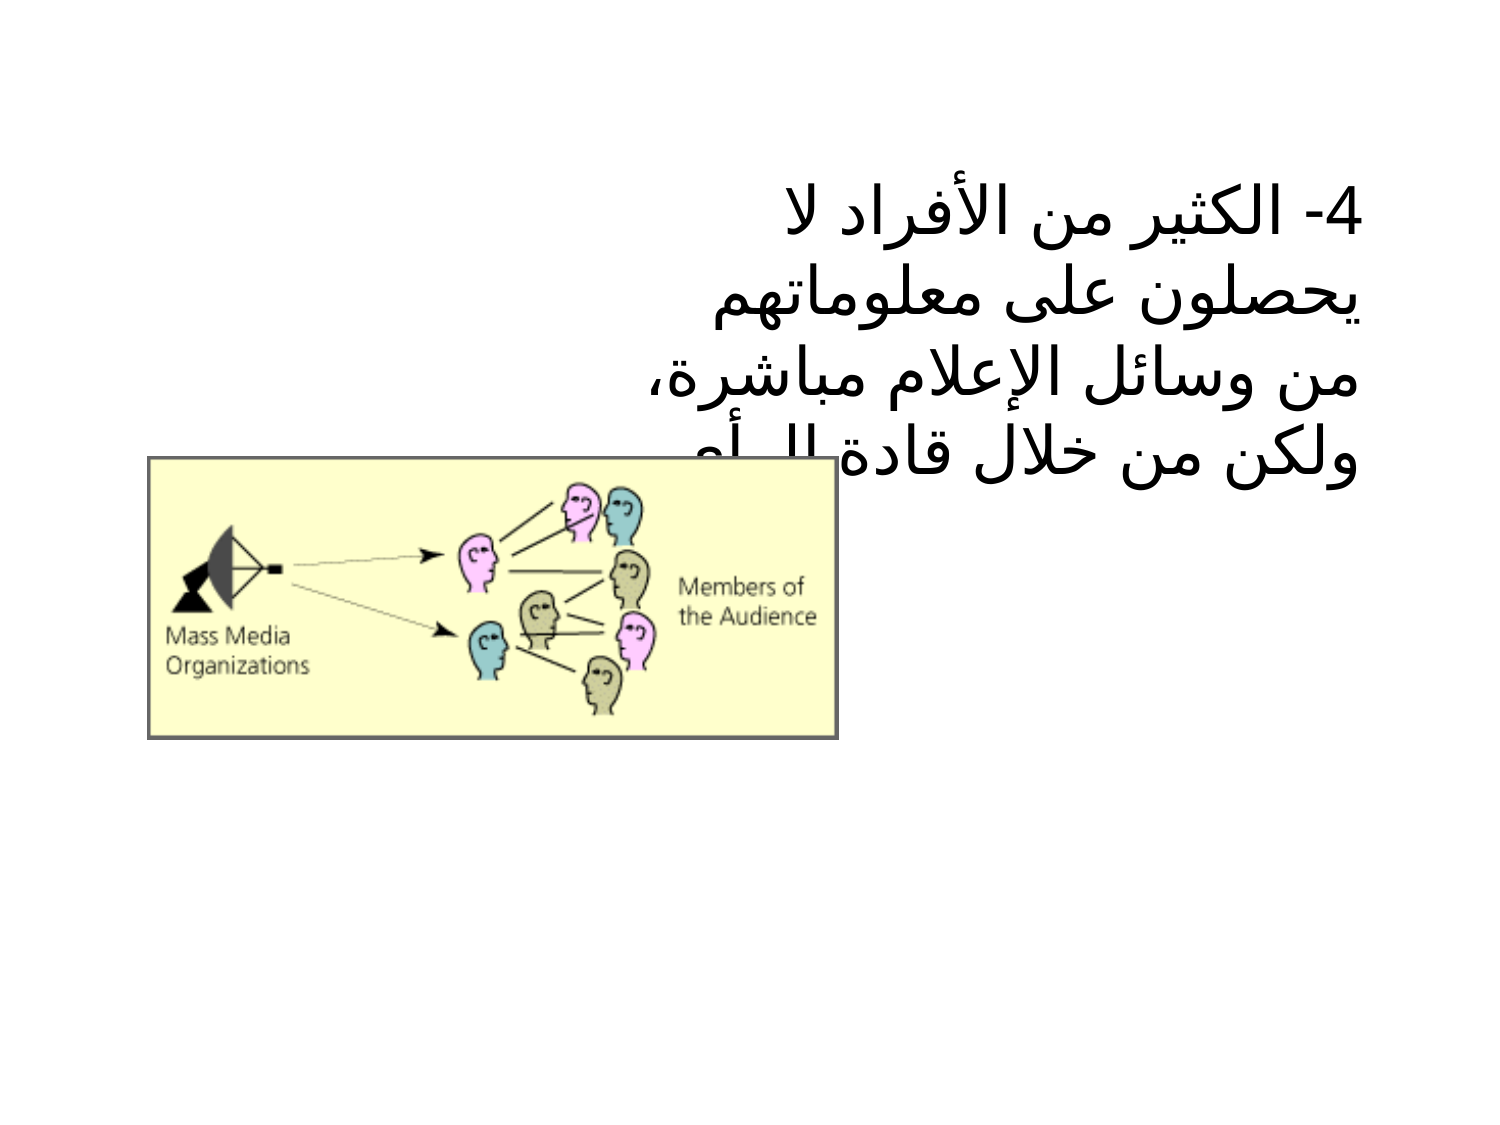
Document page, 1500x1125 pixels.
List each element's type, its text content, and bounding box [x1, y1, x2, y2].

list 4- الكثير من الأفراد لا يحصلون على معلوماتهم من وسائل الإعلام مباشرة، ولكن من خلال قادة الرأي. [596, 160, 1378, 579]
picture [147, 455, 840, 740]
